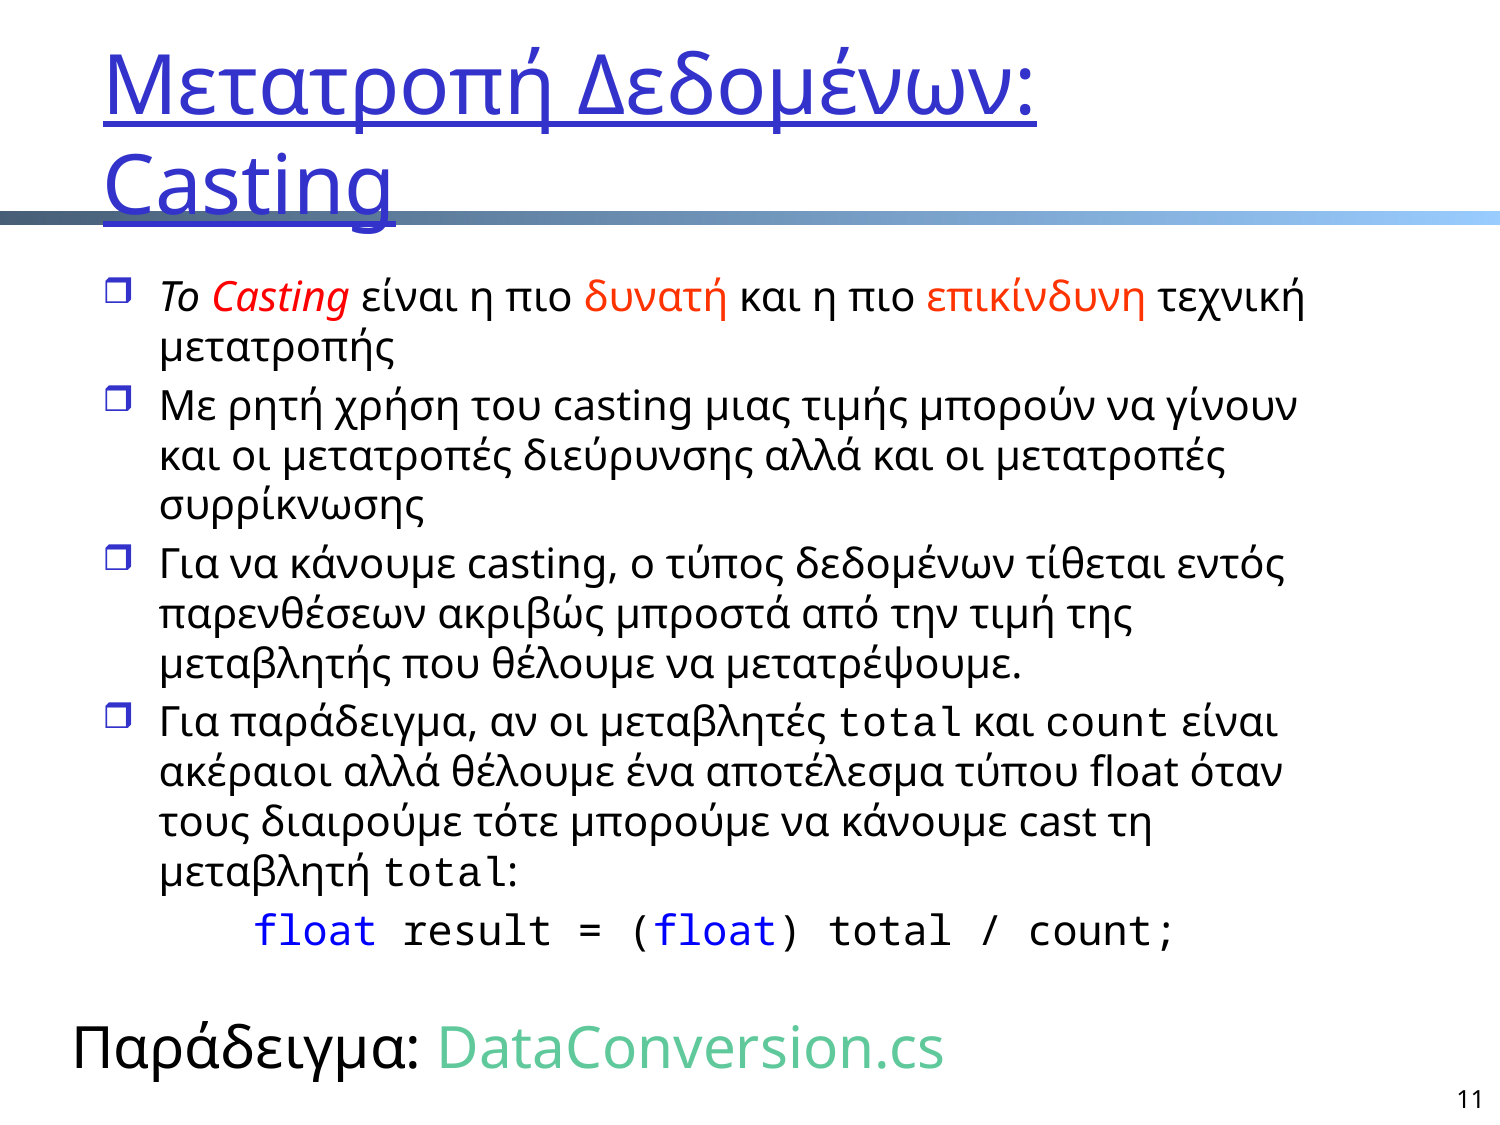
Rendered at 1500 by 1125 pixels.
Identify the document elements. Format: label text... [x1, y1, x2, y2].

text_box Παράδειγμα: DataConversion.cs [56, 1002, 961, 1088]
title Μετατροπή Δεδομένων: Casting [87, 37, 1363, 225]
slide_number 11 [1150, 1049, 1500, 1125]
list Το Casting είναι η πιο δυνατή και η πιο επικίνδυνη τεχνική μετατροπής Με ρητή χρήση του casting μιας τιμής μπορούν να γίνουν και οι μετατροπές διεύρυνσης αλλά και οι μετατροπές συρρίκνωσης Για να κάνουμε casting, ο τύπος δεδομένων τίθεται εντός παρενθέσεων ακριβώς μπροστά από την τιμή της μεταβλητής που θέλουμε να μετατρέψουμε. Για παράδειγμα, αν οι μεταβλητές total και count είναι ακέραιοι αλλά θέλουμε ένα αποτέλεσμα τύπου float όταν τους διαιρούμε τότε μπορούμε να κάνουμε cast τη μεταβλητή total: float result = (float) total / count; [87, 262, 1363, 1025]
